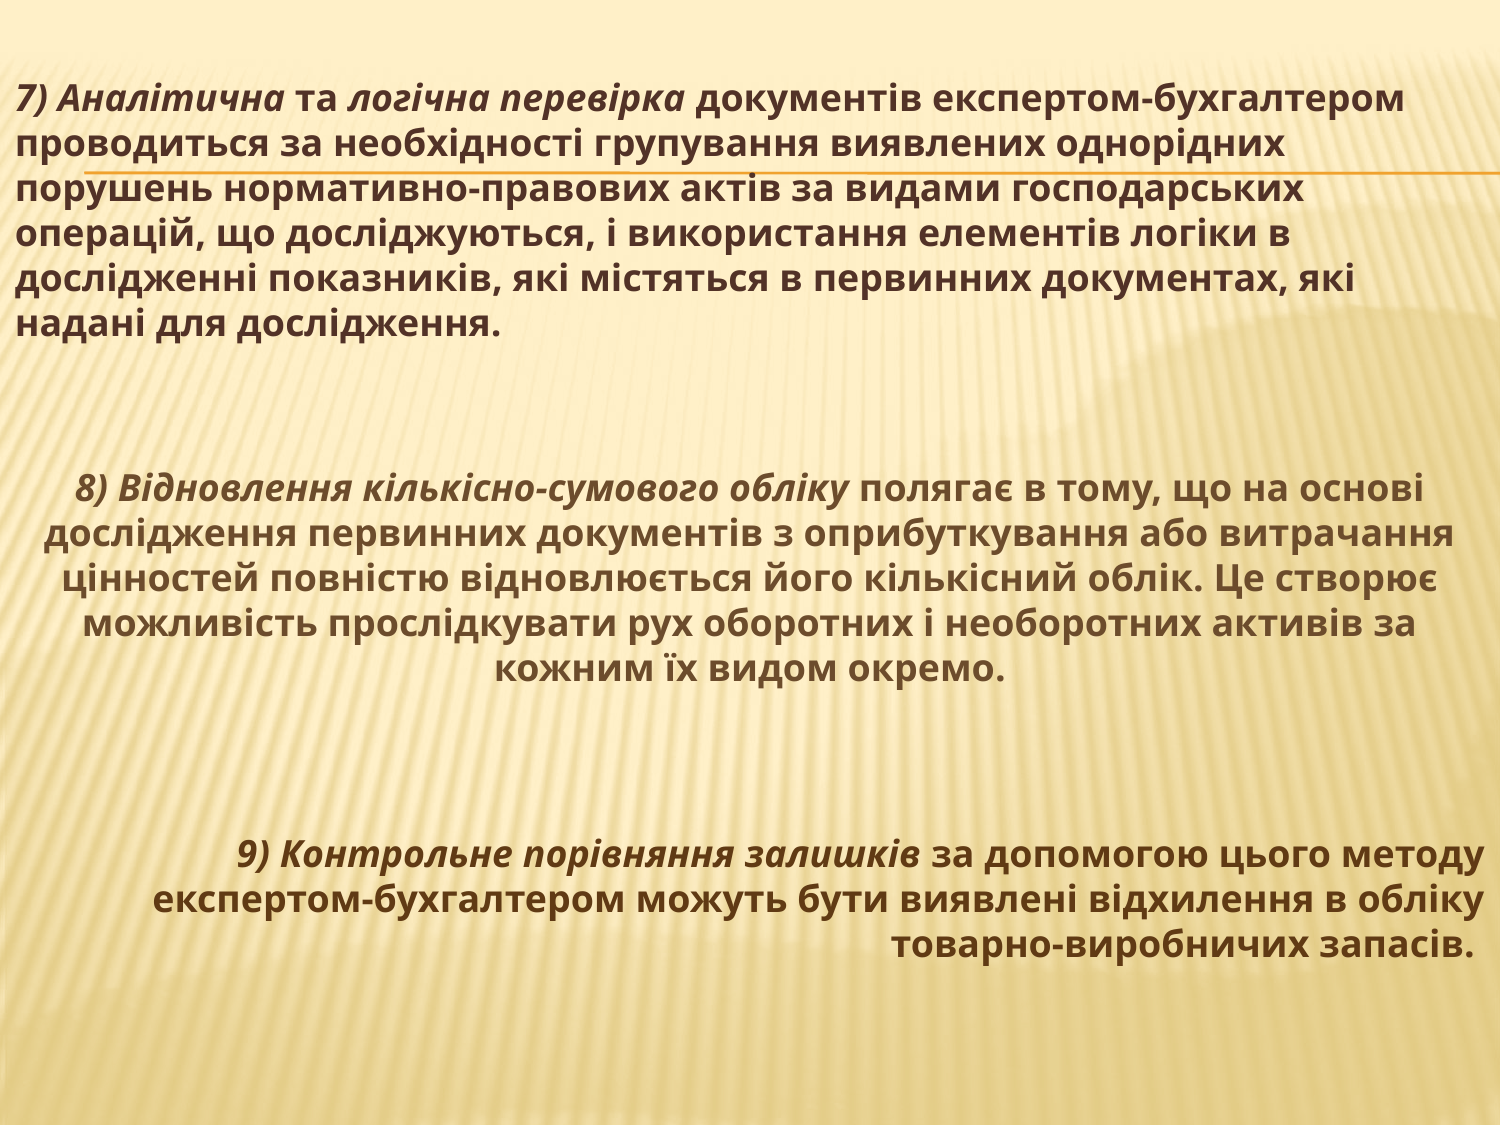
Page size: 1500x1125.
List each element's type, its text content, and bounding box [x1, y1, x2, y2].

text_box 8) Відновлення кількісно-сумового обліку полягає в тому, що на основі дослідження первинних документів з оприбуткування або витрачання цінностей повністю відновлюється його кількісний облік. Це створює можливість прослідкувати рух оборотних і необоротних активів за кожним їх видом окремо. [0, 456, 1500, 696]
text_box 9) Контрольне порівняння залишків за допомогою цього методу експертом-бухгалтером можуть бути виявлені відхилення в обліку товарно-виробничих запасів. [0, 822, 1500, 972]
text_box 7) Аналітична та логічна перевірка документів експертом-бухгалтером проводиться за необхідності групування виявлених однорідних порушень нормативно-правових актів за видами господарських операцій, що досліджуються, і використання елементів логіки в дослідженні показників, які містяться в первинних документах, які надані для дослідження. [0, 66, 1500, 352]
